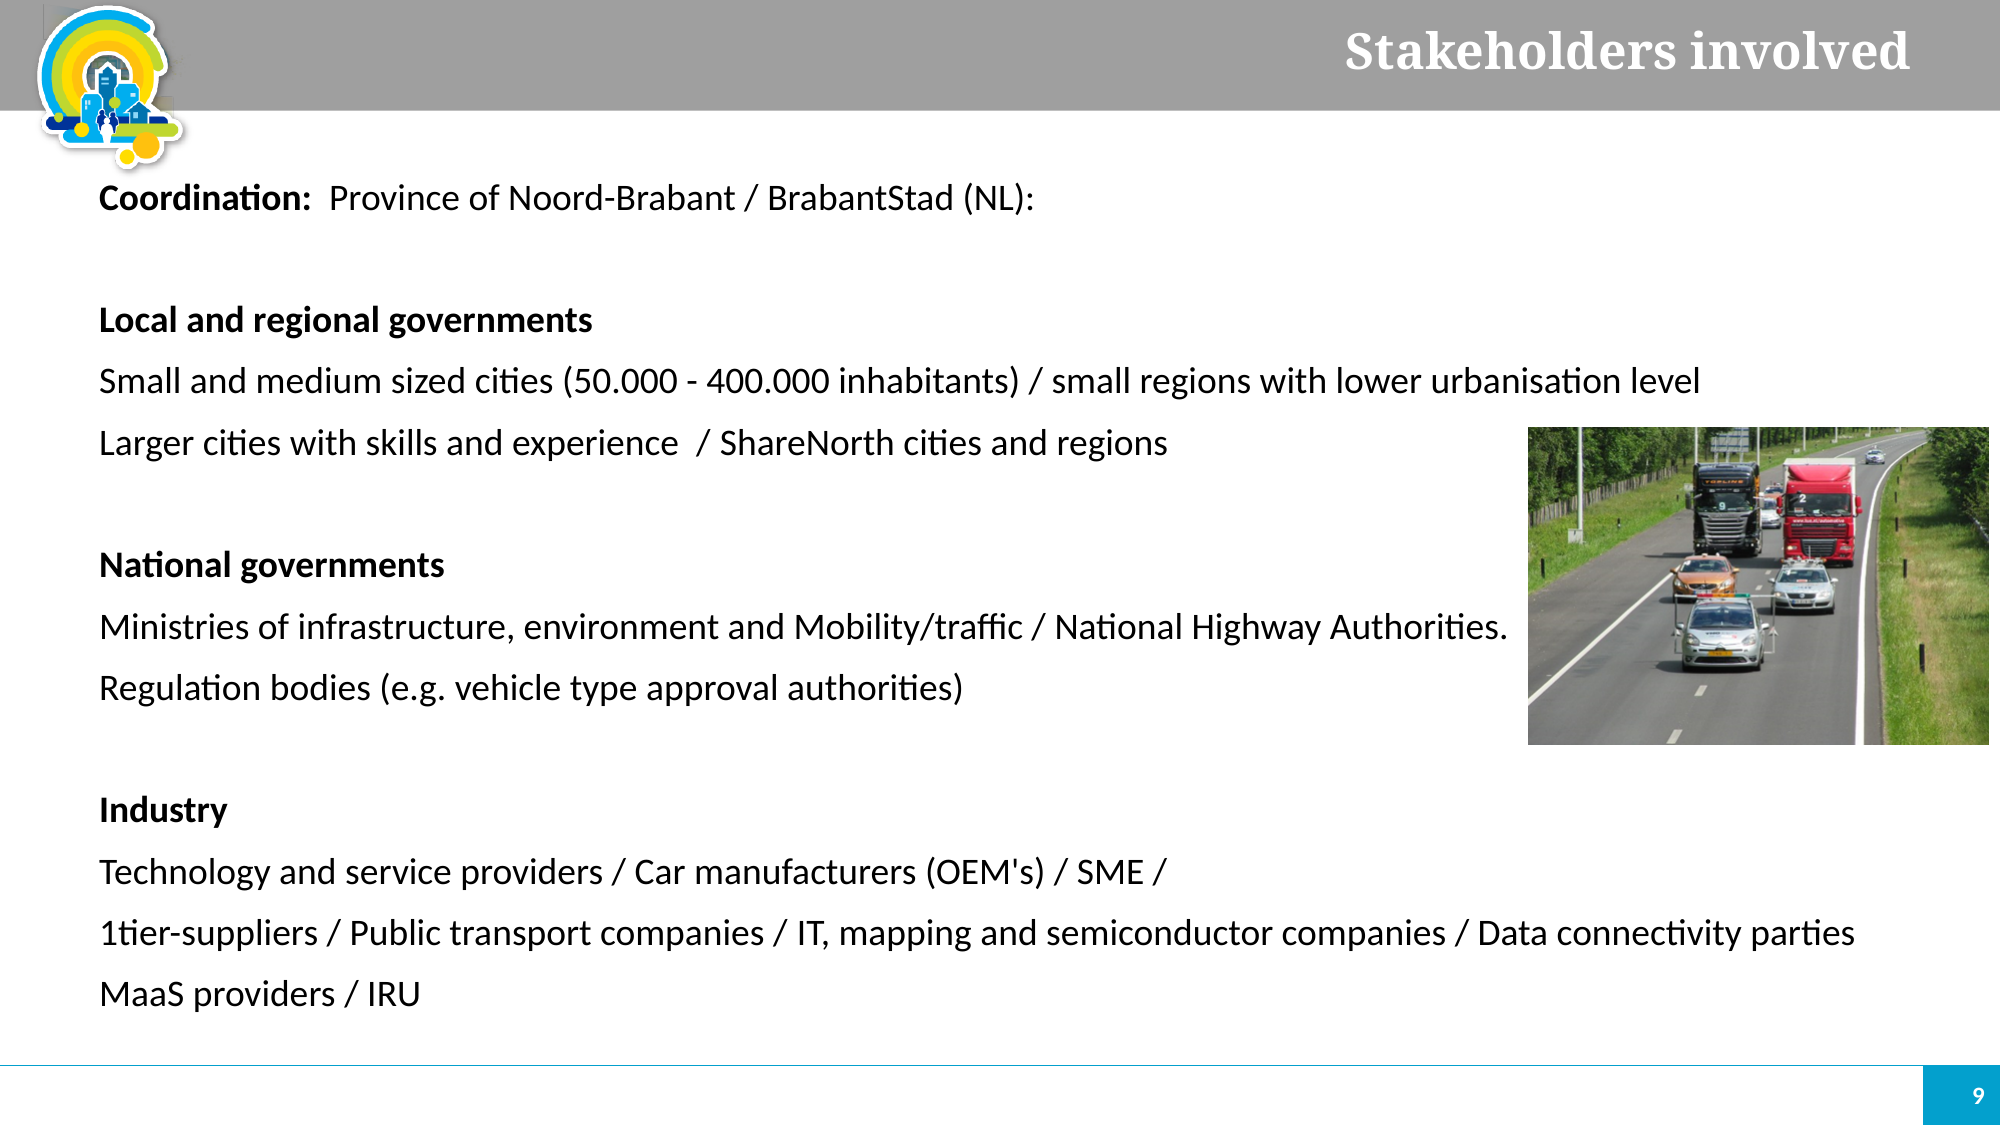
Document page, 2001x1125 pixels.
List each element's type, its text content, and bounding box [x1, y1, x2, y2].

picture [0, 109, 220, 198]
list Coordination: Province of Noord-Brabant / BrabantStad (NL): Local and regional governments Small and medium sized cities (50.000 - 400.000 inhabitants) / small regions with lower urbanisation level Larger cities with skills and experience / ShareNorth cities and regions National governments Ministries of infrastructure, environment and Mobility/traffic / National Highway Authorities. Regulation bodies (e.g. vehicle type approval authorities) Industry Technology and service providers / Car manufacturers (OEM's) / SME / 1tier-suppliers / Public transport companies / IT, mapping and semiconductor companies / Data connectivity parties MaaS providers / IRU [84, 170, 1932, 1033]
title Stakeholders involved [0, 0, 2000, 109]
slide_number 9 [1923, 1065, 2000, 1125]
picture [1528, 427, 1989, 745]
